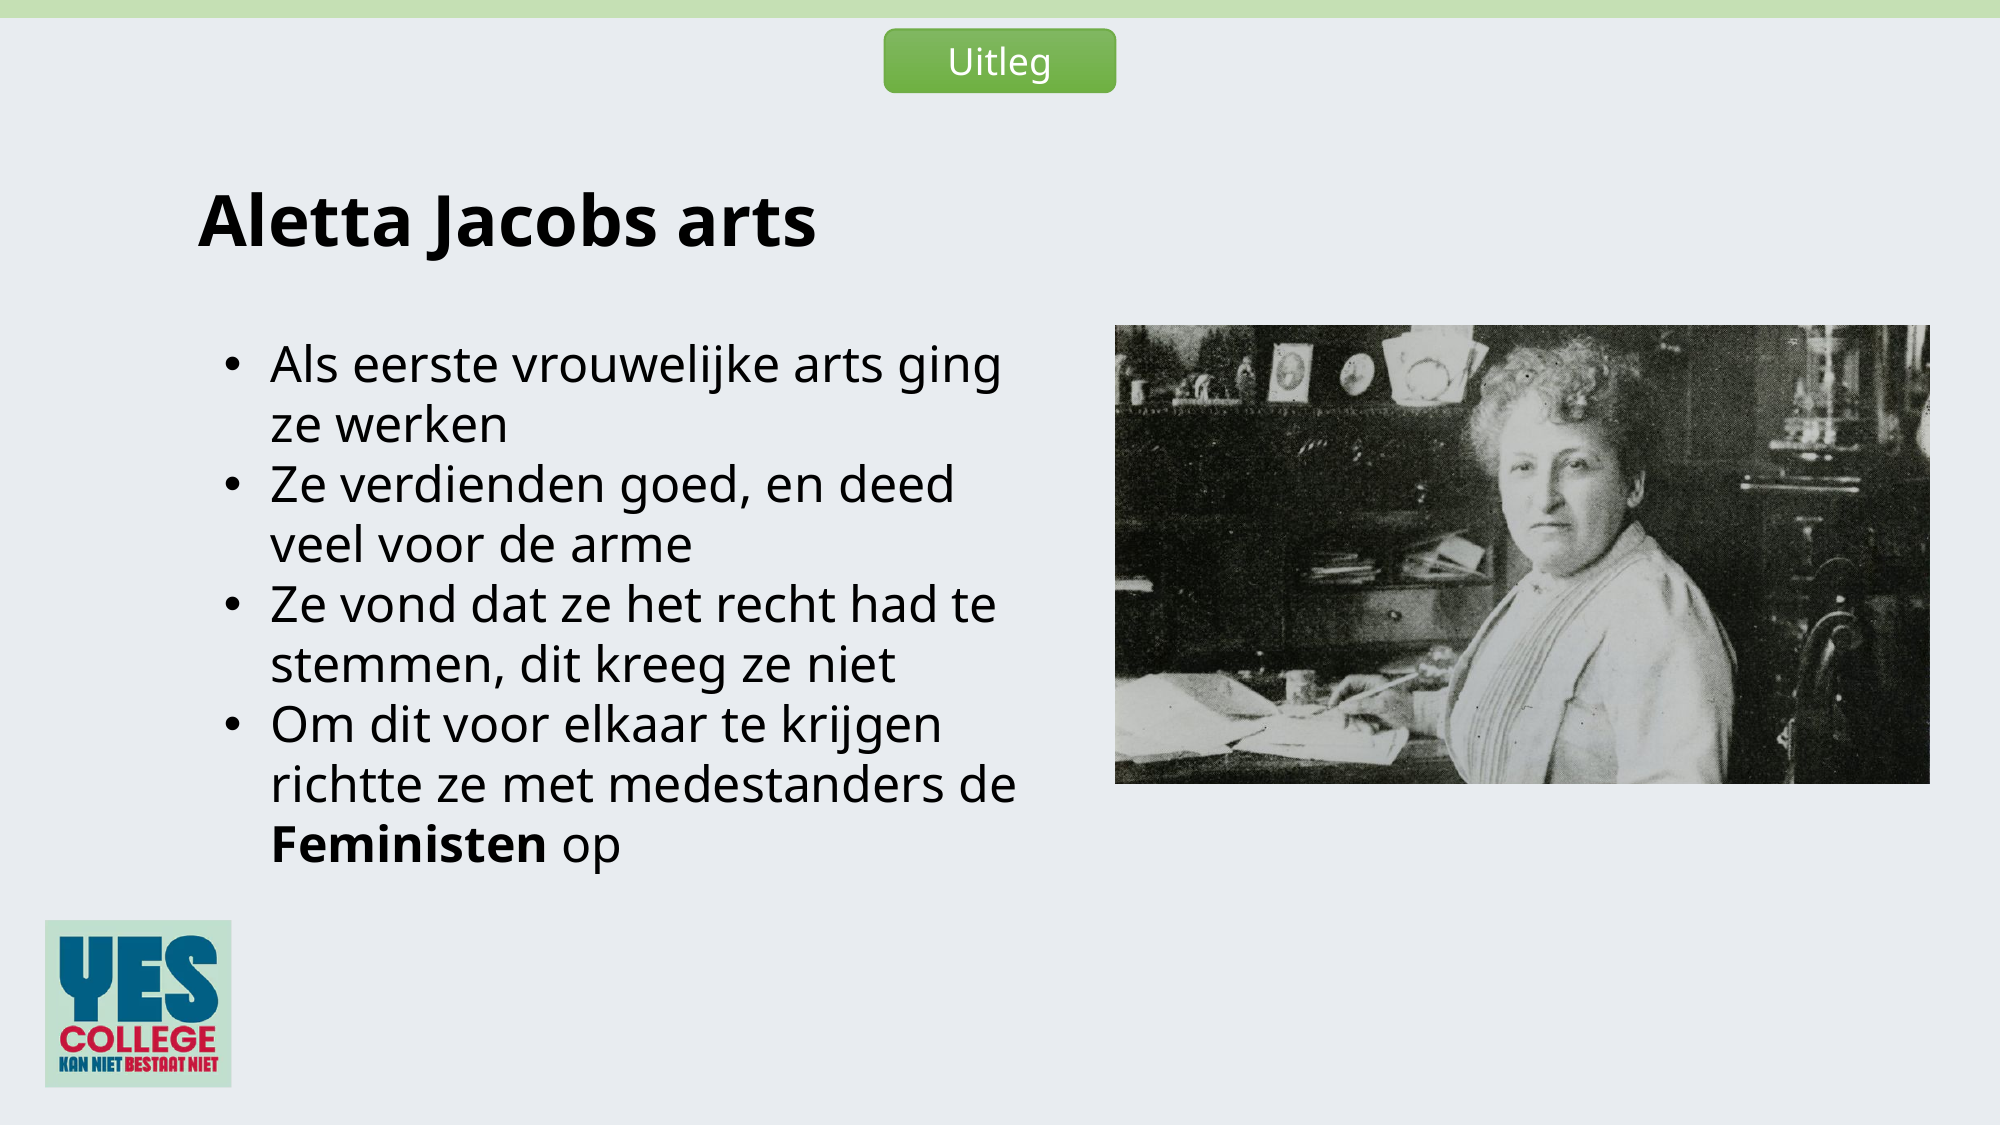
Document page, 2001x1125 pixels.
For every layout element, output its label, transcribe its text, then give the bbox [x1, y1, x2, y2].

text_box Aletta Jacobs arts [183, 168, 1368, 269]
picture [0, 913, 356, 1093]
text_box Als eerste vrouwelijke arts ging ze werken Ze verdienden goed, en deed veel voor de arme Ze vond dat ze het recht had te stemmen, dit kreeg ze niet Om dit voor elkaar te krijgen richtte ze met medestanders de Feministen op [209, 325, 1079, 1061]
picture [1114, 324, 1930, 785]
text_box [0, 0, 2000, 18]
text_box Uitleg [883, 28, 1117, 94]
